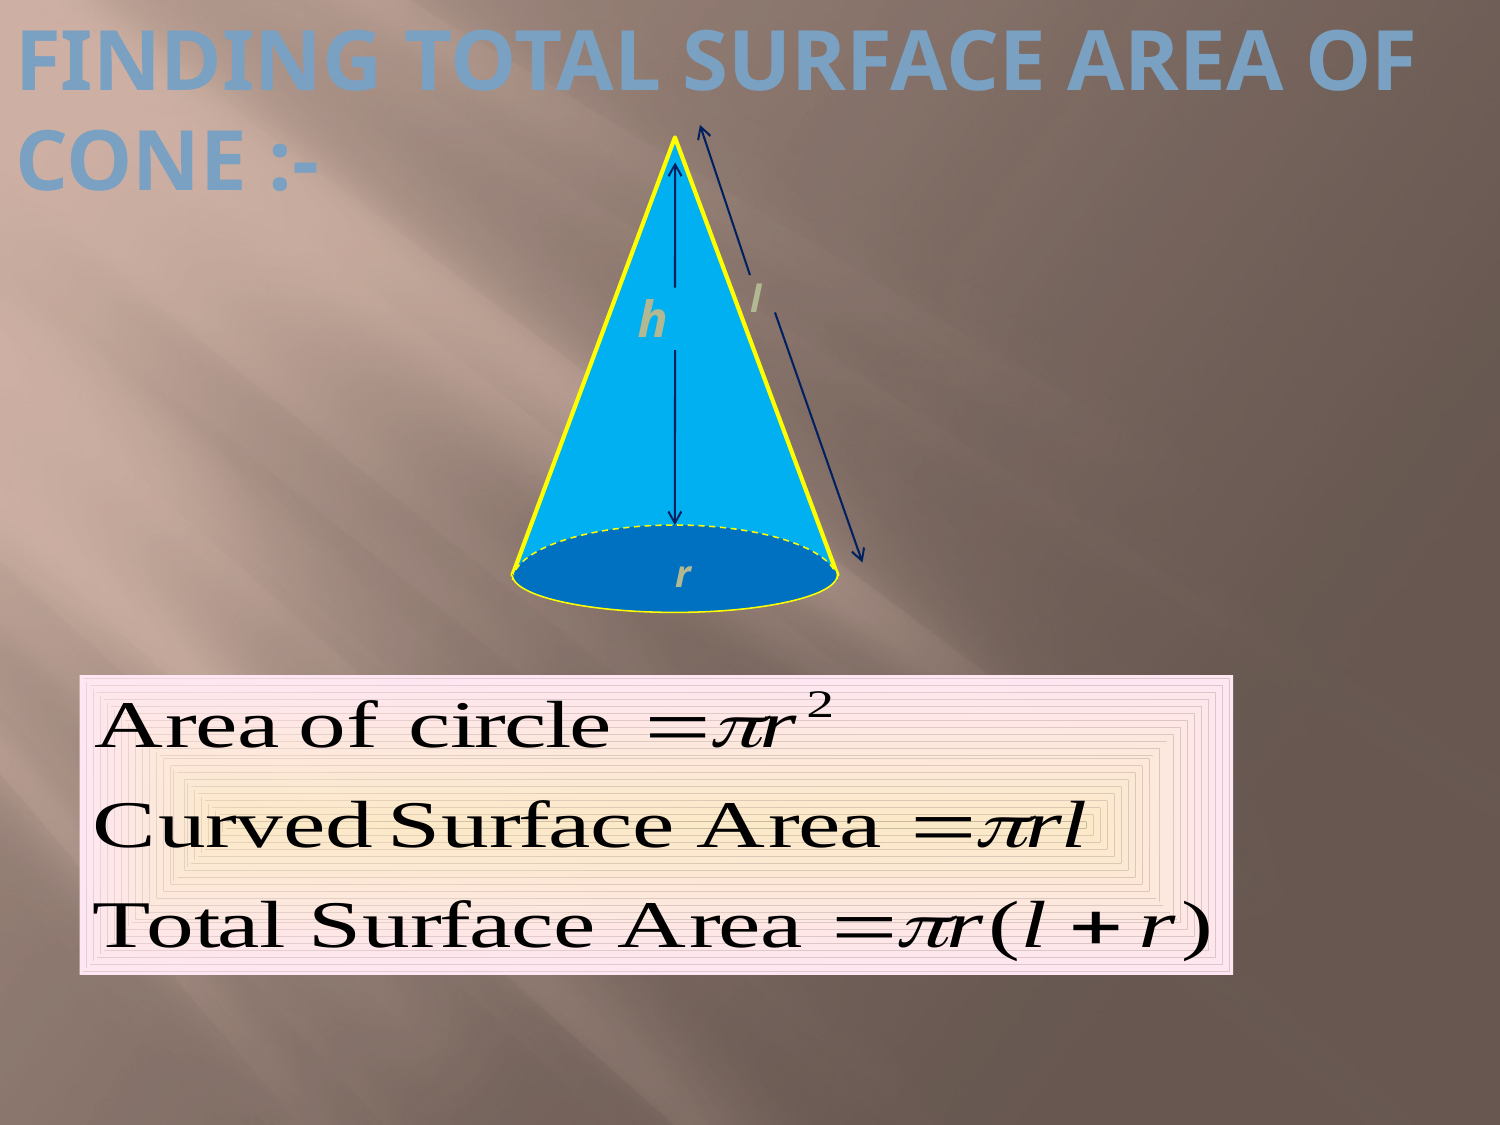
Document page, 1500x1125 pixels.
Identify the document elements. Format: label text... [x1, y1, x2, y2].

text_box h [637, 287, 713, 363]
text_box [511, 574, 593, 609]
text_box [595, 524, 835, 574]
text_box l [749, 274, 825, 350]
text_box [649, 174, 801, 226]
text_box [676, 268, 773, 437]
text_box [640, 215, 649, 224]
text_box [513, 531, 593, 574]
text_box Finding total surface area of cone :- [0, 0, 1500, 215]
text_box r [674, 549, 750, 625]
text_box [595, 574, 674, 614]
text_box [693, 393, 944, 482]
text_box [79, 674, 1234, 976]
text_box [510, 226, 674, 577]
text_box [750, 569, 839, 609]
text_box [676, 438, 840, 577]
